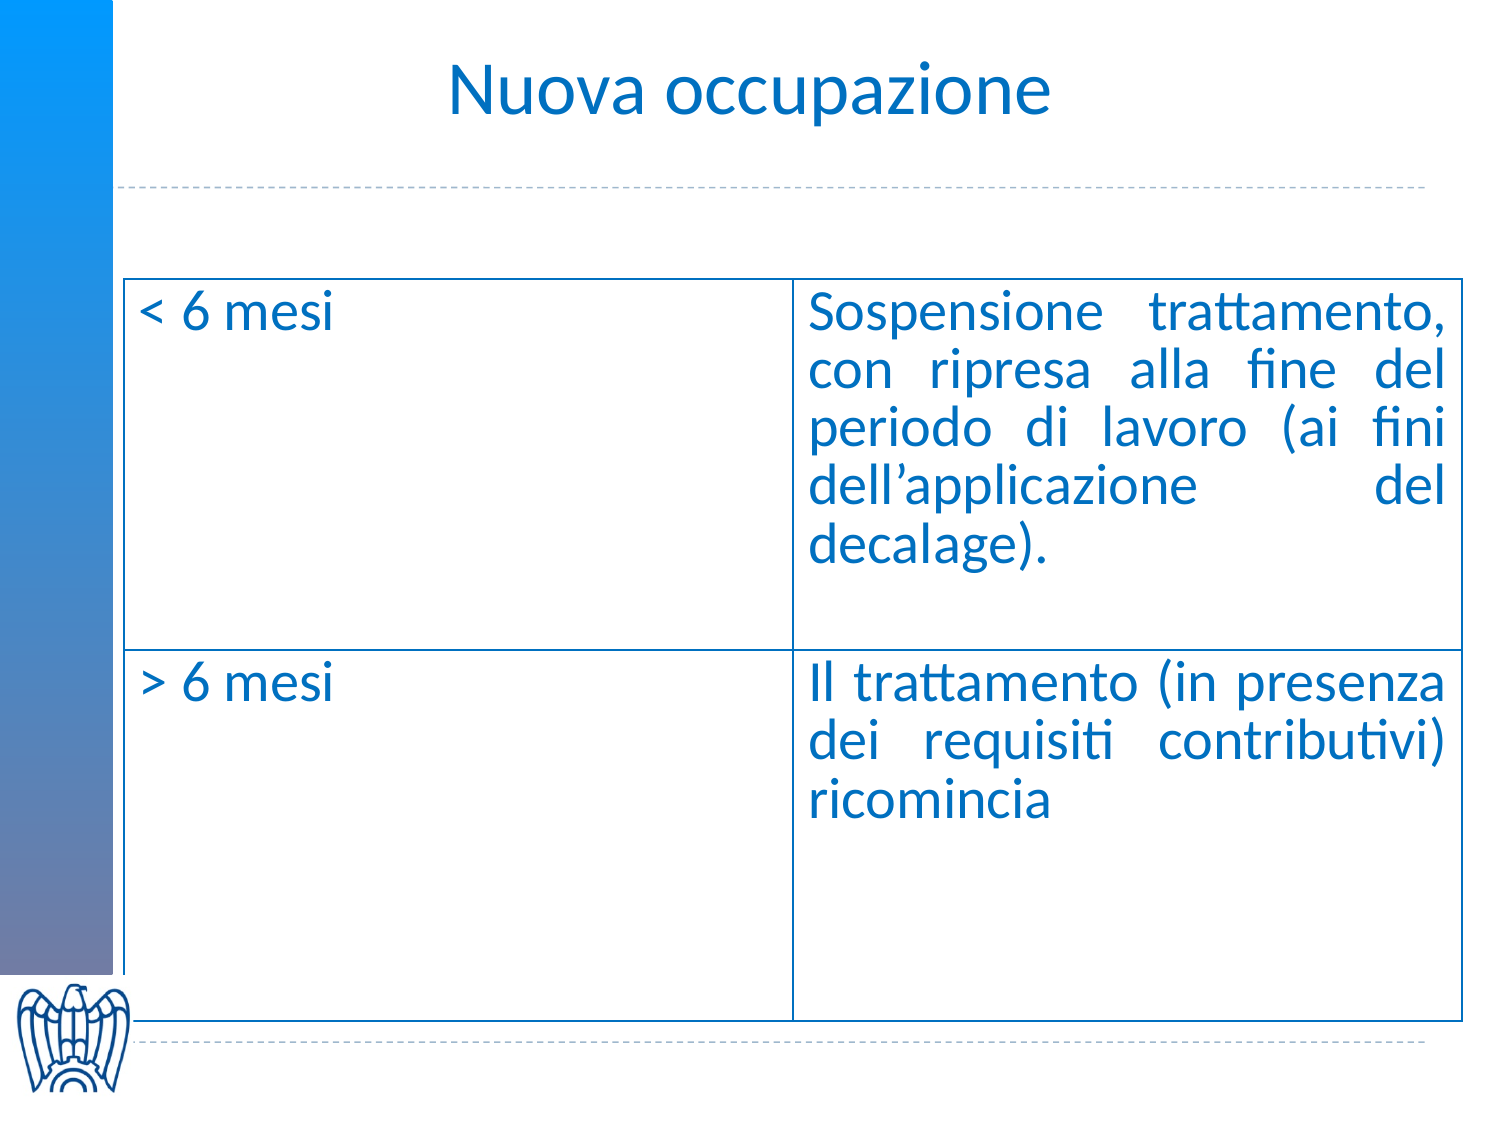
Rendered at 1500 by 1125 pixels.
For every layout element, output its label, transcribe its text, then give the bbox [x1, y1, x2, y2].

text_box [0, 0, 113, 974]
table_cell Il trattamento (in presenza dei requisiti contributivi) ricomincia [794, 651, 1461, 1020]
picture [0, 974, 134, 1113]
table_header Sospensione trattamento, con ripresa alla fine del periodo di lavoro (ai fini dell’applicazione del decalage). [794, 280, 1461, 649]
table_header < 6 mesi [125, 280, 792, 649]
title Nuova occupazione [113, 31, 1425, 138]
table_cell > 6 mesi [125, 651, 792, 1020]
